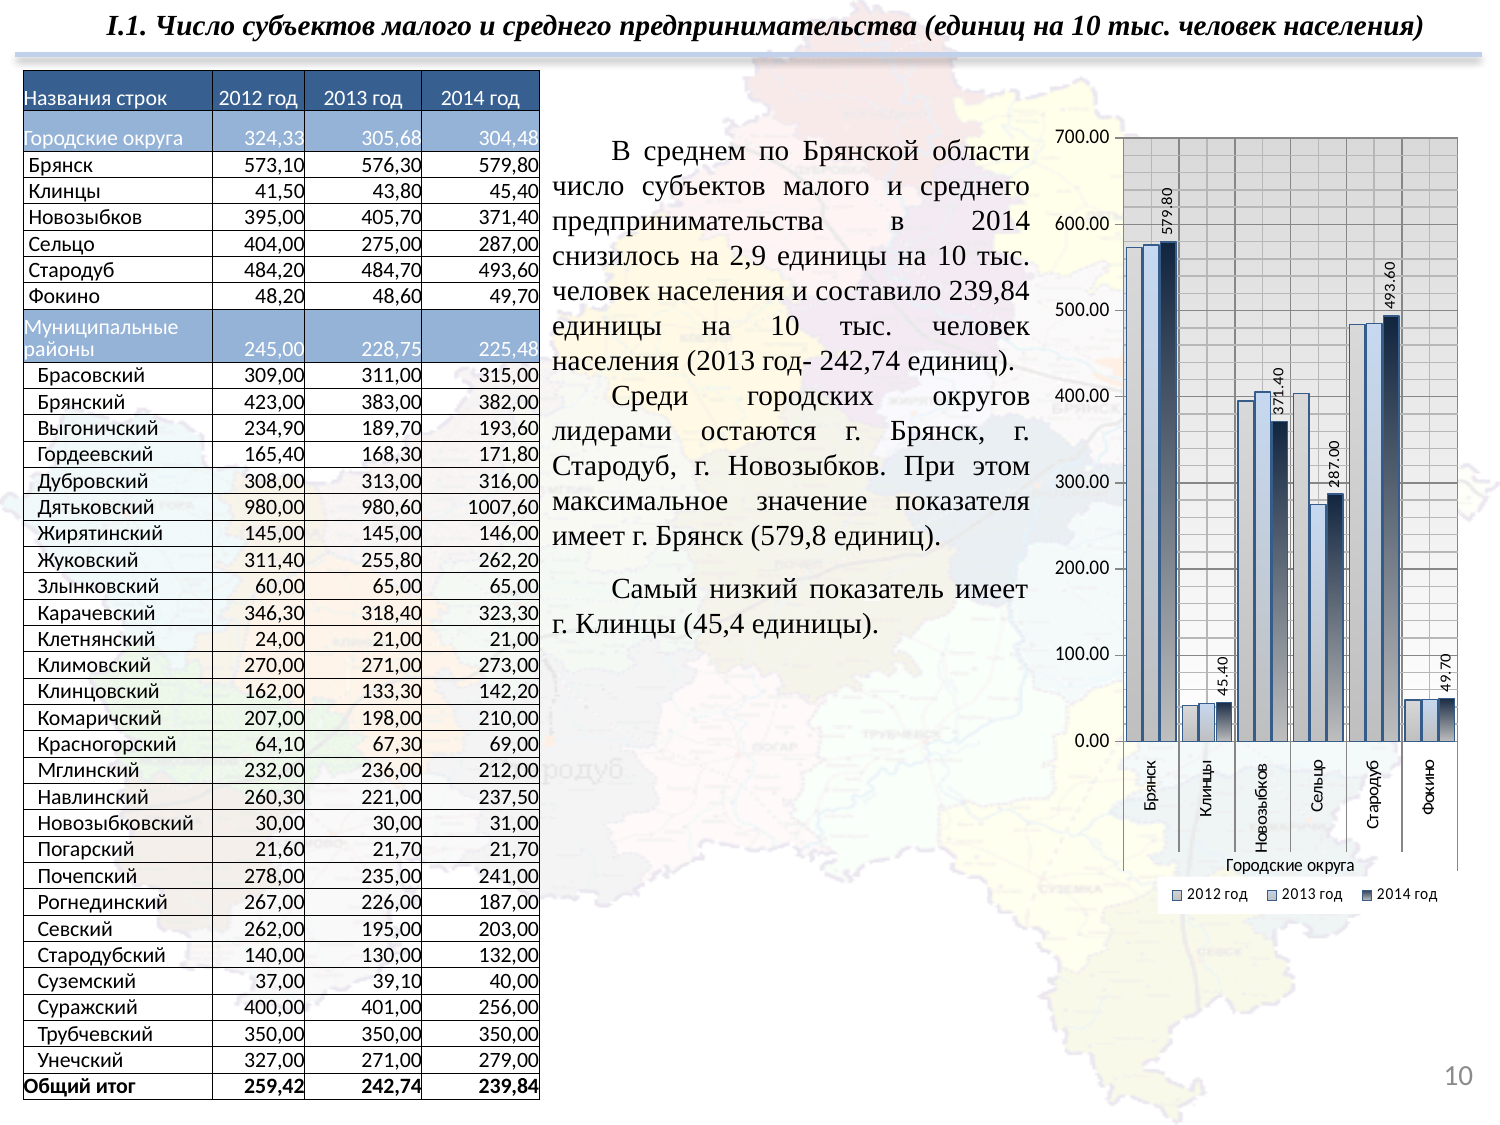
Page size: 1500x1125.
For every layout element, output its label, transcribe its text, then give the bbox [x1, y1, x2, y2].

table_cell Почепский [24, 863, 212, 888]
table_cell 484,20 [213, 257, 304, 282]
table_cell 404,00 [213, 231, 304, 256]
table_cell Злынковский [24, 573, 212, 599]
table_cell 484,70 [305, 257, 421, 282]
table_cell 573,10 [213, 152, 304, 177]
table_cell 271,00 [305, 652, 421, 678]
table_cell 41,50 [213, 178, 304, 203]
table_cell Суражский [24, 995, 212, 1020]
table_cell 226,00 [305, 889, 421, 915]
table_cell Карачевский [24, 600, 212, 625]
table_cell 576,30 [305, 152, 421, 177]
table_cell 189,70 [305, 415, 421, 441]
table_cell Комаричский [24, 705, 212, 730]
table_cell Красногорский [24, 731, 212, 757]
table_cell 493,60 [422, 257, 539, 282]
text_box В среднем по Брянской области число субъектов малого и среднего предпринимательства в 2014 снизилось на 2,9 единицы на 10 тыс. человек населения и составило 239,84 единицы на 10 тыс. человек населения (2013 год- 242,74 единиц). Среди городских округов лидерами остаются г. Брянск, г. Стародуб, г. Новозыбков. При этом максимальное значение показателя имеет г. Брянск (579,8 единиц). [540, 124, 1046, 559]
table_cell Клинцовский [24, 679, 212, 704]
table_cell Севский [24, 916, 212, 941]
table_cell Дубровский [24, 468, 212, 493]
table_cell 262,00 [213, 916, 304, 941]
table_cell Жуковский [24, 547, 212, 572]
table_cell 203,00 [422, 916, 539, 941]
table_cell 980,00 [213, 494, 304, 520]
table_cell 311,00 [305, 363, 421, 388]
table_cell 142,20 [422, 679, 539, 704]
table_cell 279,00 [422, 1047, 539, 1073]
table_cell 382,00 [422, 389, 539, 414]
table_cell 311,40 [213, 547, 304, 572]
table_cell 43,80 [305, 178, 421, 203]
table_cell 65,00 [305, 573, 421, 599]
table_cell Трубчевский [24, 1021, 212, 1046]
table_cell 423,00 [213, 389, 304, 414]
table_cell 133,30 [305, 679, 421, 704]
table_cell 193,60 [422, 415, 539, 441]
table_cell 165,40 [213, 442, 304, 467]
table_cell 146,00 [422, 521, 539, 546]
table_cell 350,00 [305, 1021, 421, 1046]
table_cell 400,00 [213, 995, 304, 1020]
table_cell 39,10 [305, 968, 421, 994]
table_cell 316,00 [422, 468, 539, 493]
table_cell Рогнединский [24, 889, 212, 915]
table_cell Унечский [24, 1047, 212, 1073]
table_cell 235,00 [305, 863, 421, 888]
table_cell 318,40 [305, 600, 421, 625]
table_cell 225,48 [422, 310, 539, 362]
table_cell 140,00 [213, 942, 304, 967]
table_header 2013 год [305, 71, 421, 110]
table_cell Новозыбковский [24, 810, 212, 836]
chart [1054, 105, 1477, 936]
table_cell Общий итог [24, 1074, 212, 1099]
table_cell 195,00 [305, 916, 421, 941]
table_cell 40,00 [422, 968, 539, 994]
table_cell 30,00 [305, 810, 421, 836]
table_cell 245,00 [213, 310, 304, 362]
table_cell Стародубский [24, 942, 212, 967]
table_cell Муниципальные районы [24, 310, 212, 362]
table_cell 305,68 [305, 111, 421, 151]
table_cell 145,00 [305, 521, 421, 546]
table_cell 132,00 [422, 942, 539, 967]
table_cell 234,90 [213, 415, 304, 441]
table_cell Суземский [24, 968, 212, 994]
table_cell 275,00 [305, 231, 421, 256]
table_cell 198,00 [305, 705, 421, 730]
table_cell 255,80 [305, 547, 421, 572]
table_cell 273,00 [422, 652, 539, 678]
table_cell 256,00 [422, 995, 539, 1020]
table_cell 48,60 [305, 283, 421, 309]
table_cell 313,00 [305, 468, 421, 493]
table_cell 271,00 [305, 1047, 421, 1073]
table_cell 980,60 [305, 494, 421, 520]
table_cell 31,00 [422, 810, 539, 836]
table_cell 236,00 [305, 758, 421, 783]
table_cell 304,48 [422, 111, 539, 151]
table_cell 323,30 [422, 600, 539, 625]
table_cell 401,00 [305, 995, 421, 1020]
text_box I.1. Число субъектов малого и среднего предпринимательства (единиц на 10 тыс. человек населения) [52, 0, 1494, 49]
table_cell Сельцо [24, 231, 212, 256]
table_cell 259,42 [213, 1074, 304, 1099]
table_cell Фокино [24, 283, 212, 309]
table_cell 60,00 [213, 573, 304, 599]
table_cell 207,00 [213, 705, 304, 730]
table_cell 262,20 [422, 547, 539, 572]
table_header 2014 год [422, 71, 539, 110]
table_cell 21,60 [213, 837, 304, 862]
table_cell Дятьковский [24, 494, 212, 520]
table_header 2012 год [213, 71, 304, 110]
table_cell 212,00 [422, 758, 539, 783]
table_cell 278,00 [213, 863, 304, 888]
table_cell 24,00 [213, 626, 304, 651]
table_cell 315,00 [422, 363, 539, 388]
table_cell 21,70 [422, 837, 539, 862]
table_cell Погарский [24, 837, 212, 862]
table_cell 350,00 [422, 1021, 539, 1046]
table_cell Клинцы [24, 178, 212, 203]
table_cell 21,00 [305, 626, 421, 651]
table_header Названия строк [24, 71, 212, 110]
table_cell Навлинский [24, 784, 212, 809]
table_cell 287,00 [422, 231, 539, 256]
table_cell 168,30 [305, 442, 421, 467]
table_cell 395,00 [213, 204, 304, 230]
table_cell 267,00 [213, 889, 304, 915]
table_cell 1007,60 [422, 494, 539, 520]
table_cell 187,00 [422, 889, 539, 915]
table_cell 241,00 [422, 863, 539, 888]
table_cell Климовский [24, 652, 212, 678]
table_cell 383,00 [305, 389, 421, 414]
table_cell 162,00 [213, 679, 304, 704]
table_cell 308,00 [213, 468, 304, 493]
table_cell 260,30 [213, 784, 304, 809]
table_cell Гордеевский [24, 442, 212, 467]
table_cell 242,74 [305, 1074, 421, 1099]
table_cell Клетнянский [24, 626, 212, 651]
table_cell 405,70 [305, 204, 421, 230]
table_cell 346,30 [213, 600, 304, 625]
slide_number 10 [1399, 1034, 1488, 1113]
table_cell Брянский [24, 389, 212, 414]
table_cell 327,00 [213, 1047, 304, 1073]
table_cell 49,70 [422, 283, 539, 309]
table_cell 130,00 [305, 942, 421, 967]
table_cell Стародуб [24, 257, 212, 282]
table_cell Брасовский [24, 363, 212, 388]
table_cell 45,40 [422, 178, 539, 203]
table_cell 64,10 [213, 731, 304, 757]
table_cell 350,00 [213, 1021, 304, 1046]
table_cell 171,80 [422, 442, 539, 467]
table_cell 30,00 [213, 810, 304, 836]
table_cell Брянск [24, 152, 212, 177]
table_cell 232,00 [213, 758, 304, 783]
table_cell 237,50 [422, 784, 539, 809]
table_cell 371,40 [422, 204, 539, 230]
table_cell 65,00 [422, 573, 539, 599]
table_cell 324,33 [213, 111, 304, 151]
table_cell 309,00 [213, 363, 304, 388]
table_cell 579,80 [422, 152, 539, 177]
table_cell 145,00 [213, 521, 304, 546]
table_cell 221,00 [305, 784, 421, 809]
text_box Самый низкий показатель имеет г. Клинцы (45,4 единицы). [540, 562, 1049, 648]
table_cell Городские округа [24, 111, 212, 151]
table_cell 37,00 [213, 968, 304, 994]
table_cell Новозыбков [24, 204, 212, 230]
table_cell Жирятинский [24, 521, 212, 546]
table_cell 48,20 [213, 283, 304, 309]
table_cell 210,00 [422, 705, 539, 730]
table_cell 239,84 [422, 1074, 539, 1099]
table_cell Мглинский [24, 758, 212, 783]
table_cell Выгоничский [24, 415, 212, 441]
table_cell 67,30 [305, 731, 421, 757]
table_cell 228,75 [305, 310, 421, 362]
table_cell 270,00 [213, 652, 304, 678]
table_cell 21,70 [305, 837, 421, 862]
table_cell 21,00 [422, 626, 539, 651]
table_cell 69,00 [422, 731, 539, 757]
